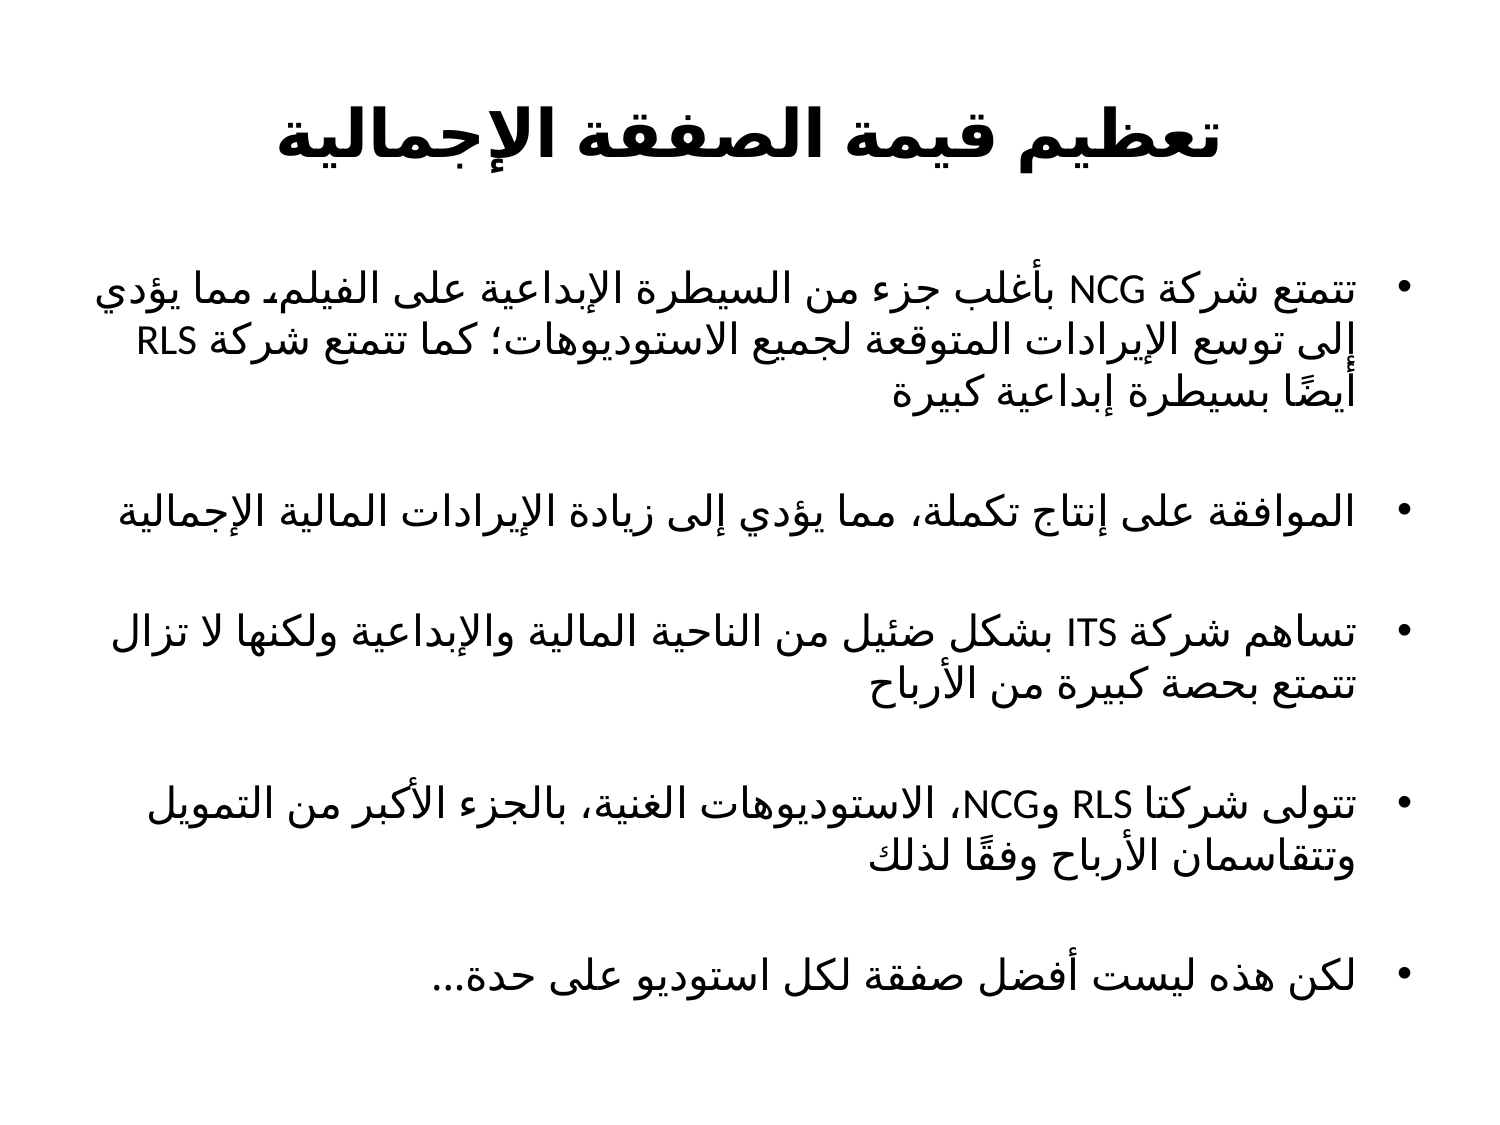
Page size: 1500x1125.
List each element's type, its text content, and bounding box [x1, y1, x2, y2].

list تتمتع شركة NCG بأغلب جزء من السيطرة الإبداعية على الفيلم، مما يؤدي إلى توسع الإيرادات المتوقعة لجميع الاستوديوهات؛ كما تتمتع شركة RLS أيضًا بسيطرة إبداعية كبيرة الموافقة على إنتاج تكملة، مما يؤدي إلى زيادة الإيرادات المالية الإجمالية تساهم شركة ITS بشكل ضئيل من الناحية المالية والإبداعية ولكنها لا تزال تتمتع بحصة كبيرة من الأرباح تتولى شركتا RLS وNCG، الاستوديوهات الغنية، بالجزء الأكبر من التمويل وتتقاسمان الأرباح وفقًا لذلك لكن هذه ليست أفضل صفقة لكل استوديو على حدة... [75, 252, 1425, 1050]
title تعظيم قيمة الصفقة الإجمالية [75, 37, 1425, 225]
